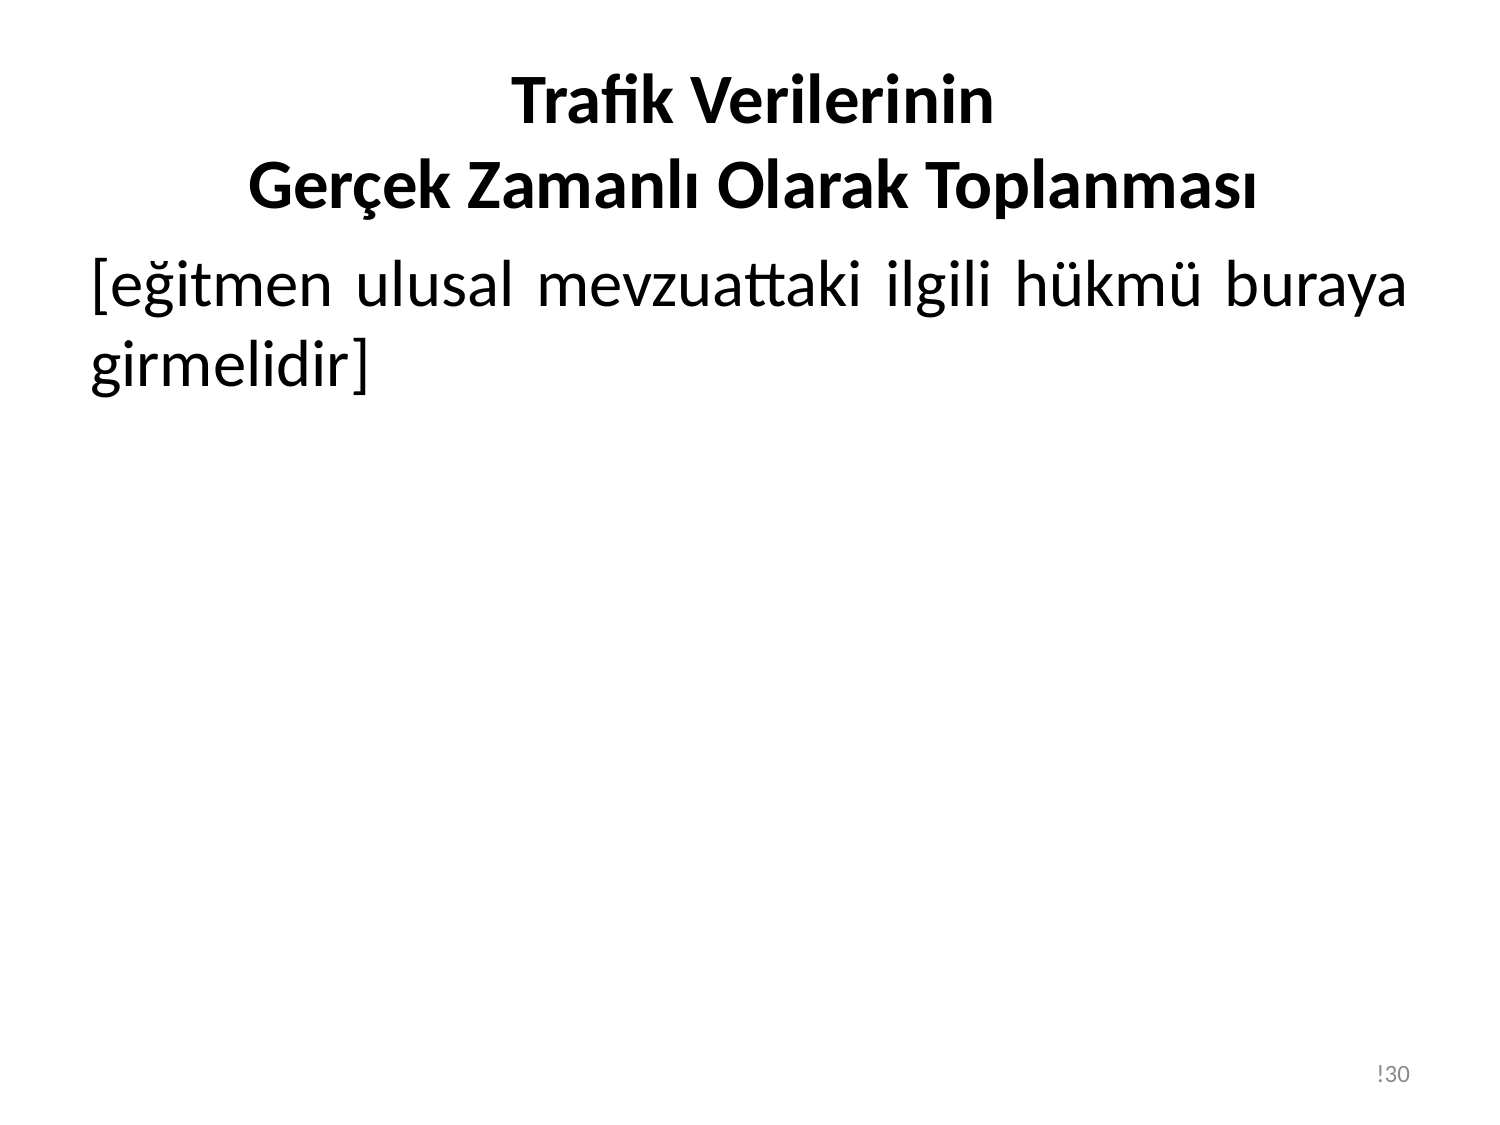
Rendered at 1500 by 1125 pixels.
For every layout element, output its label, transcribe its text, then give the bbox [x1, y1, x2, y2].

list [eğitmen ulusal mevzuattaki ilgili hükmü buraya girmelidir] [75, 232, 1425, 992]
title Trafik Verilerinin Gerçek Zamanlı Olarak Toplanması [54, 45, 1455, 233]
slide_number !30 [1074, 1042, 1425, 1103]
